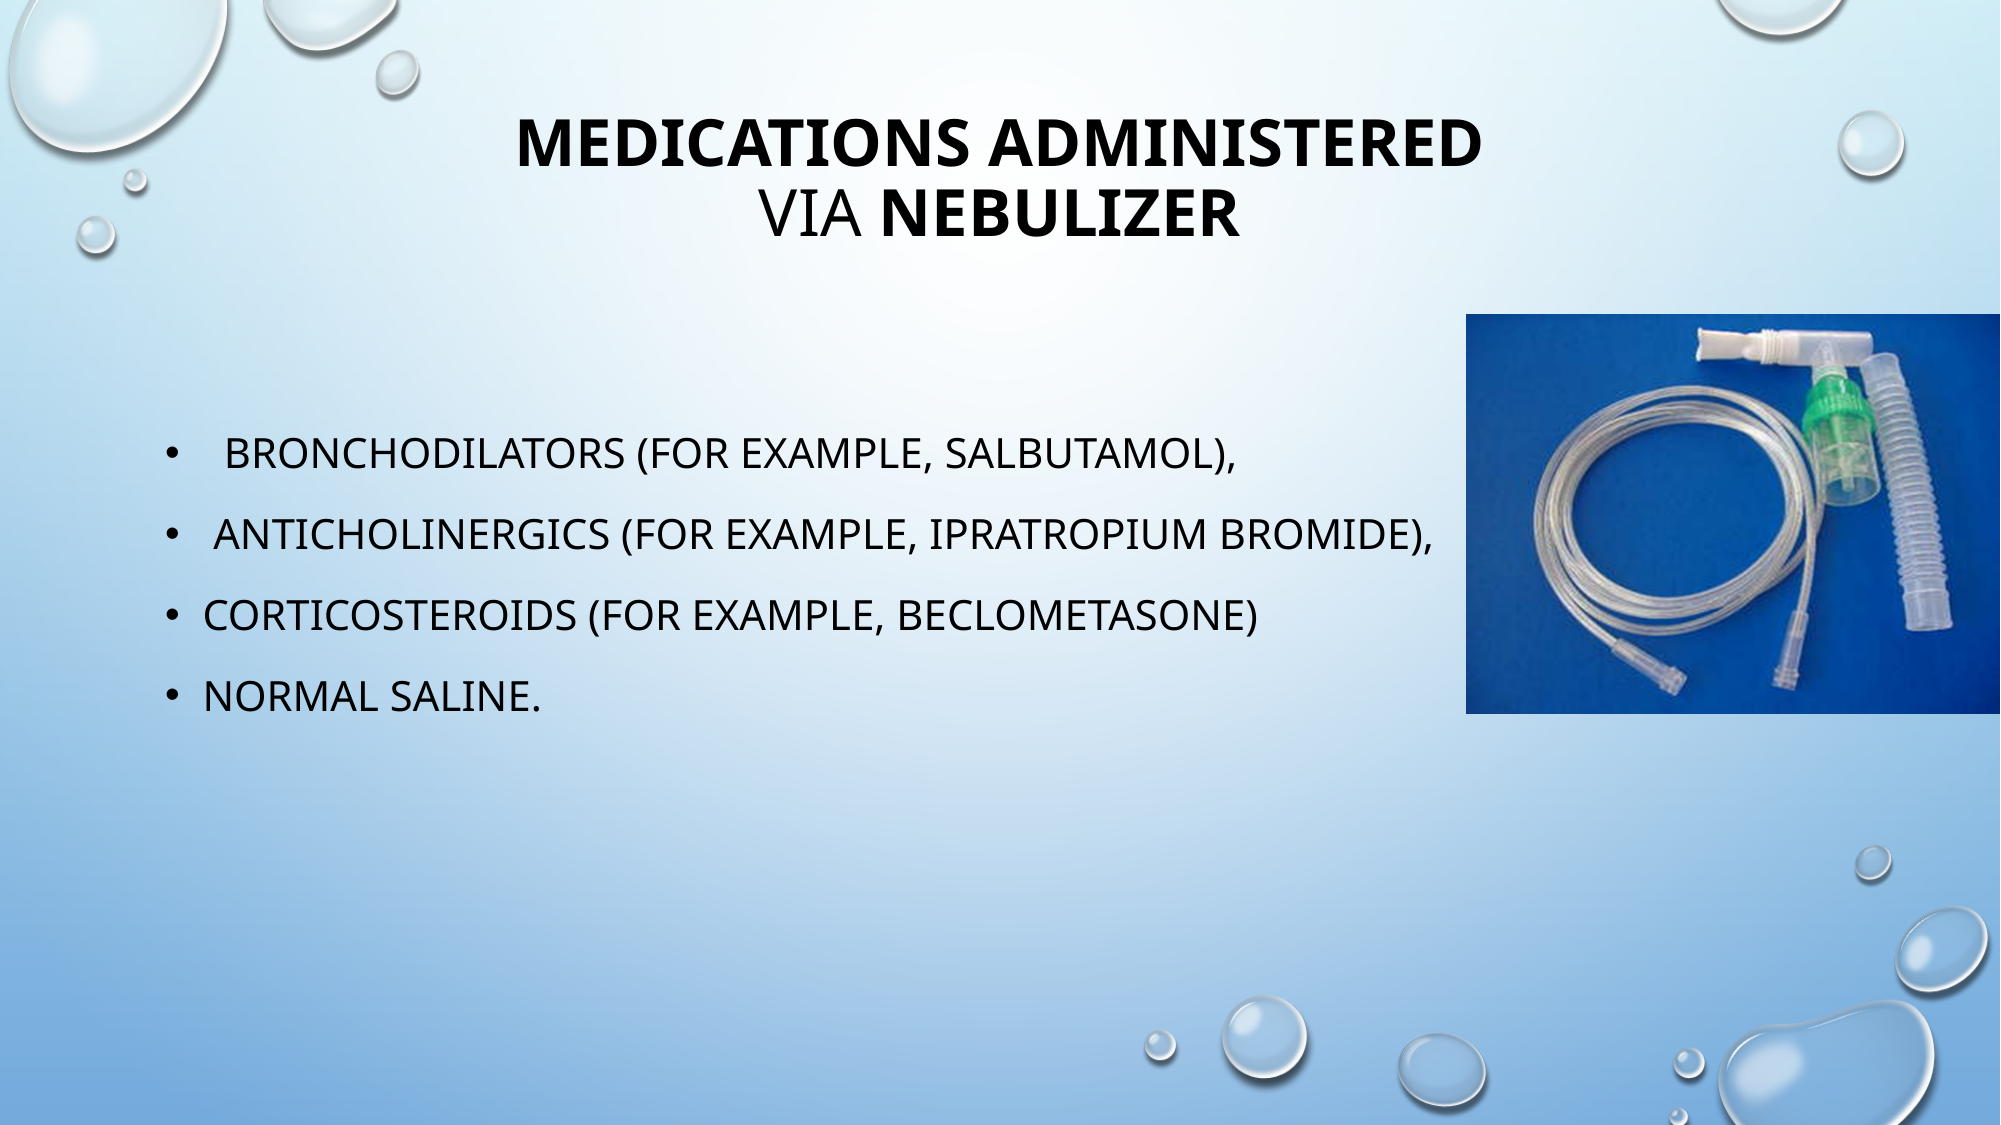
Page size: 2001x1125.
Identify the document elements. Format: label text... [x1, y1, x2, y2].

picture [0, 0, 2000, 1125]
title MEDICATIONS ADMINISTERED via Nebulizer [150, 101, 1850, 259]
list bronchodilators (for example, salbutamol), anticholinergics (for example, ipratropium bromide), corticosteroids (for example, beclometasone) normal saline. [150, 409, 1850, 1125]
